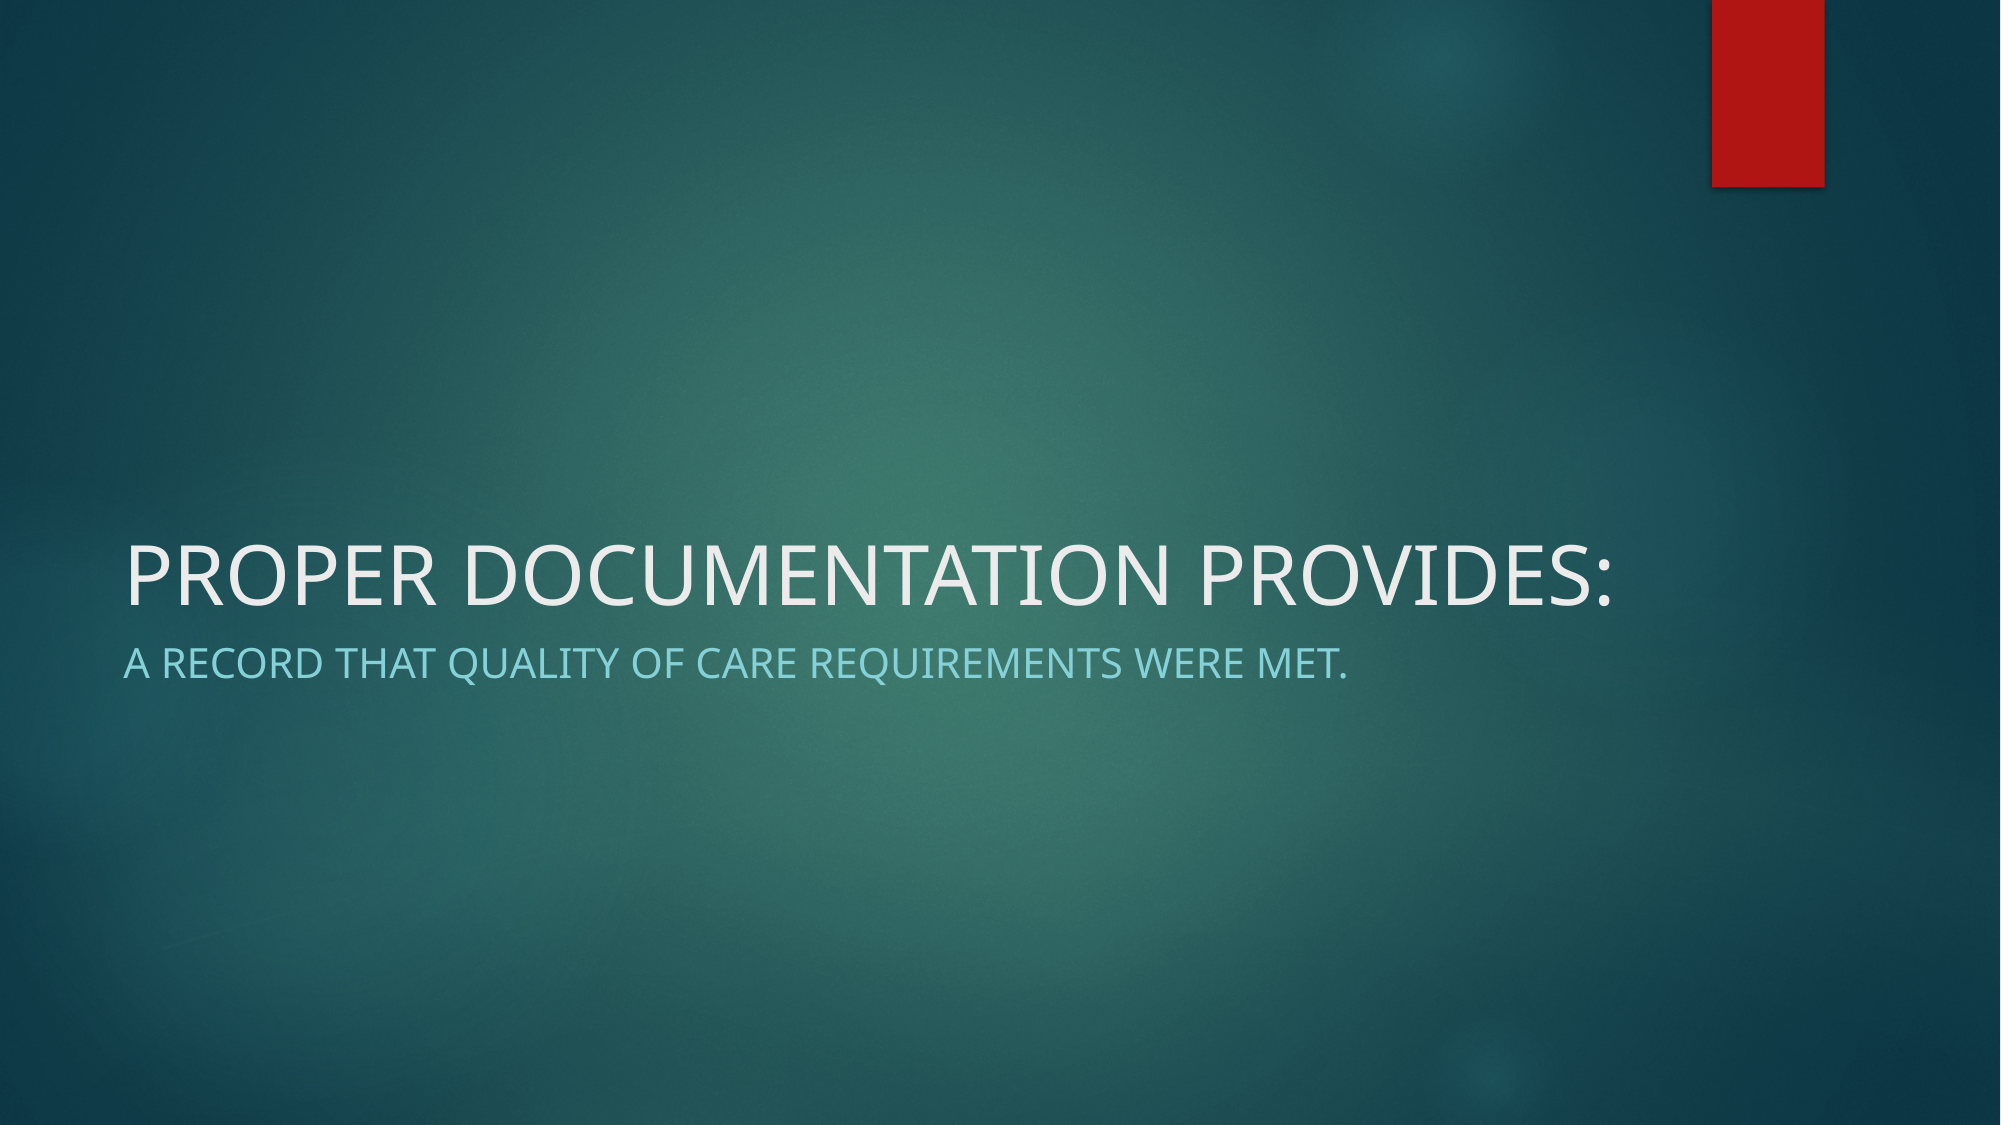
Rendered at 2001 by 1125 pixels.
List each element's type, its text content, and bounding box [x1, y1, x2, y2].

title PROPER DOCUMENTATION PROVIDES: [108, 315, 1698, 630]
list A RECORD THAT QUALITY OF CARE REQUIREMENTS WERE MET. [108, 629, 1638, 771]
picture [0, 0, 2001, 1125]
